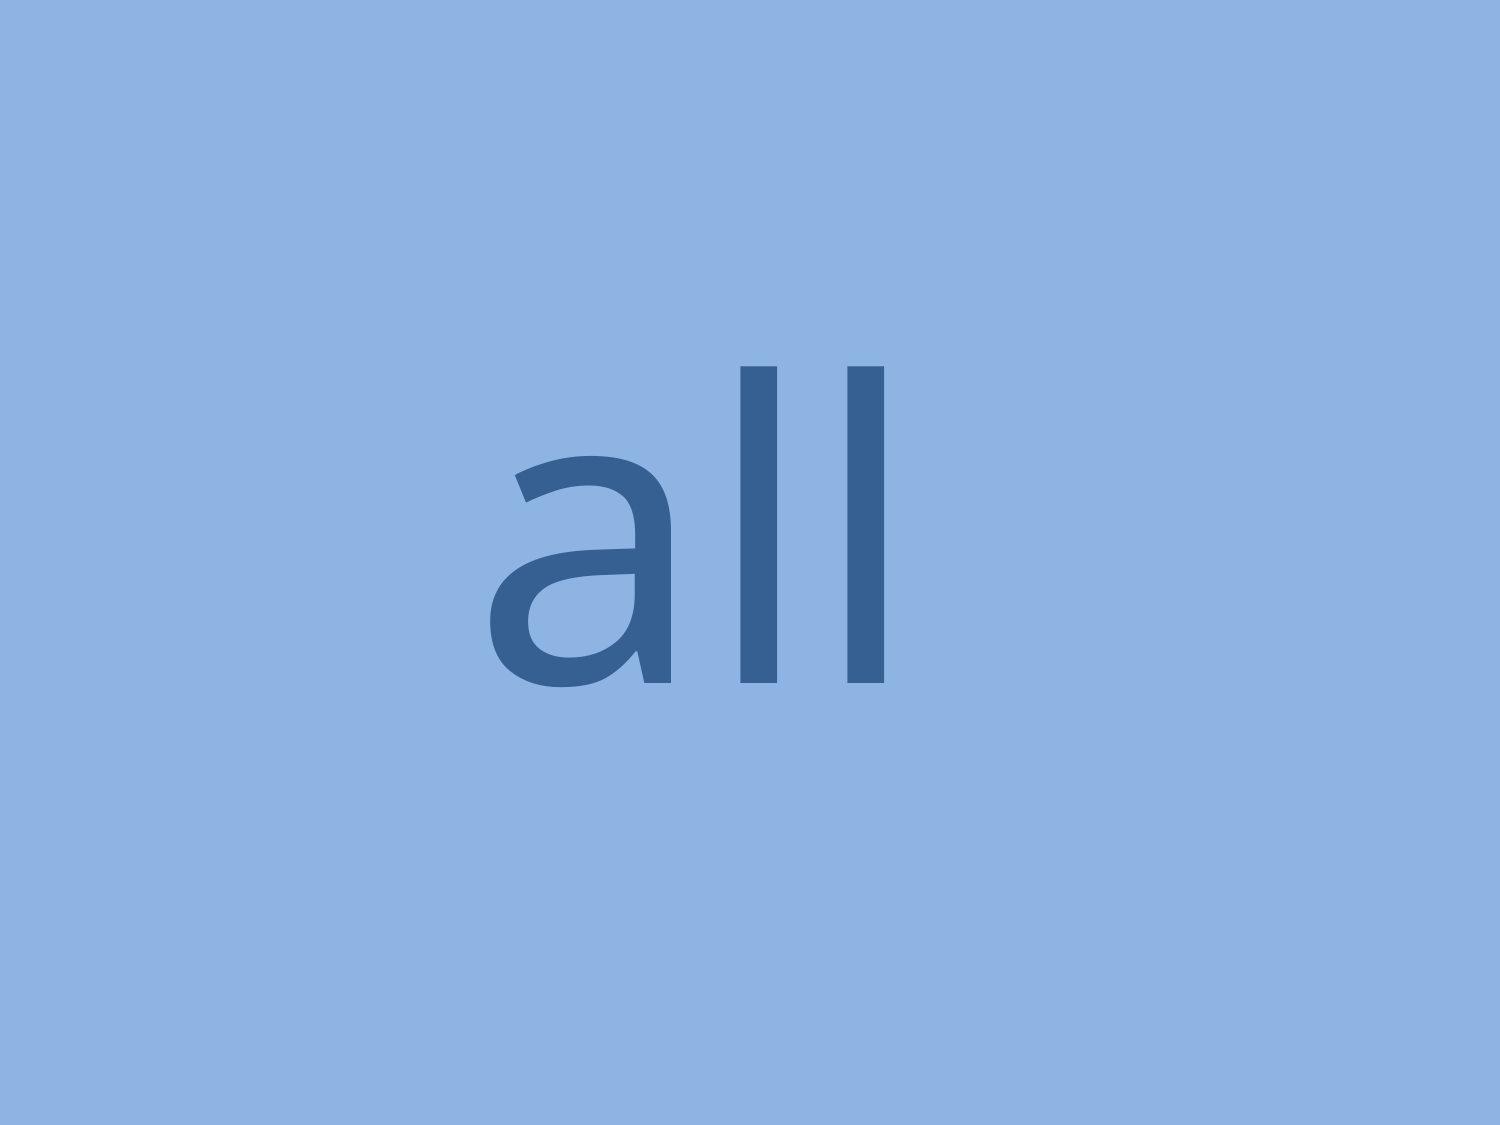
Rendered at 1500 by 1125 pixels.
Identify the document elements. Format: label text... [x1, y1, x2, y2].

text_box all [41, 259, 1459, 775]
